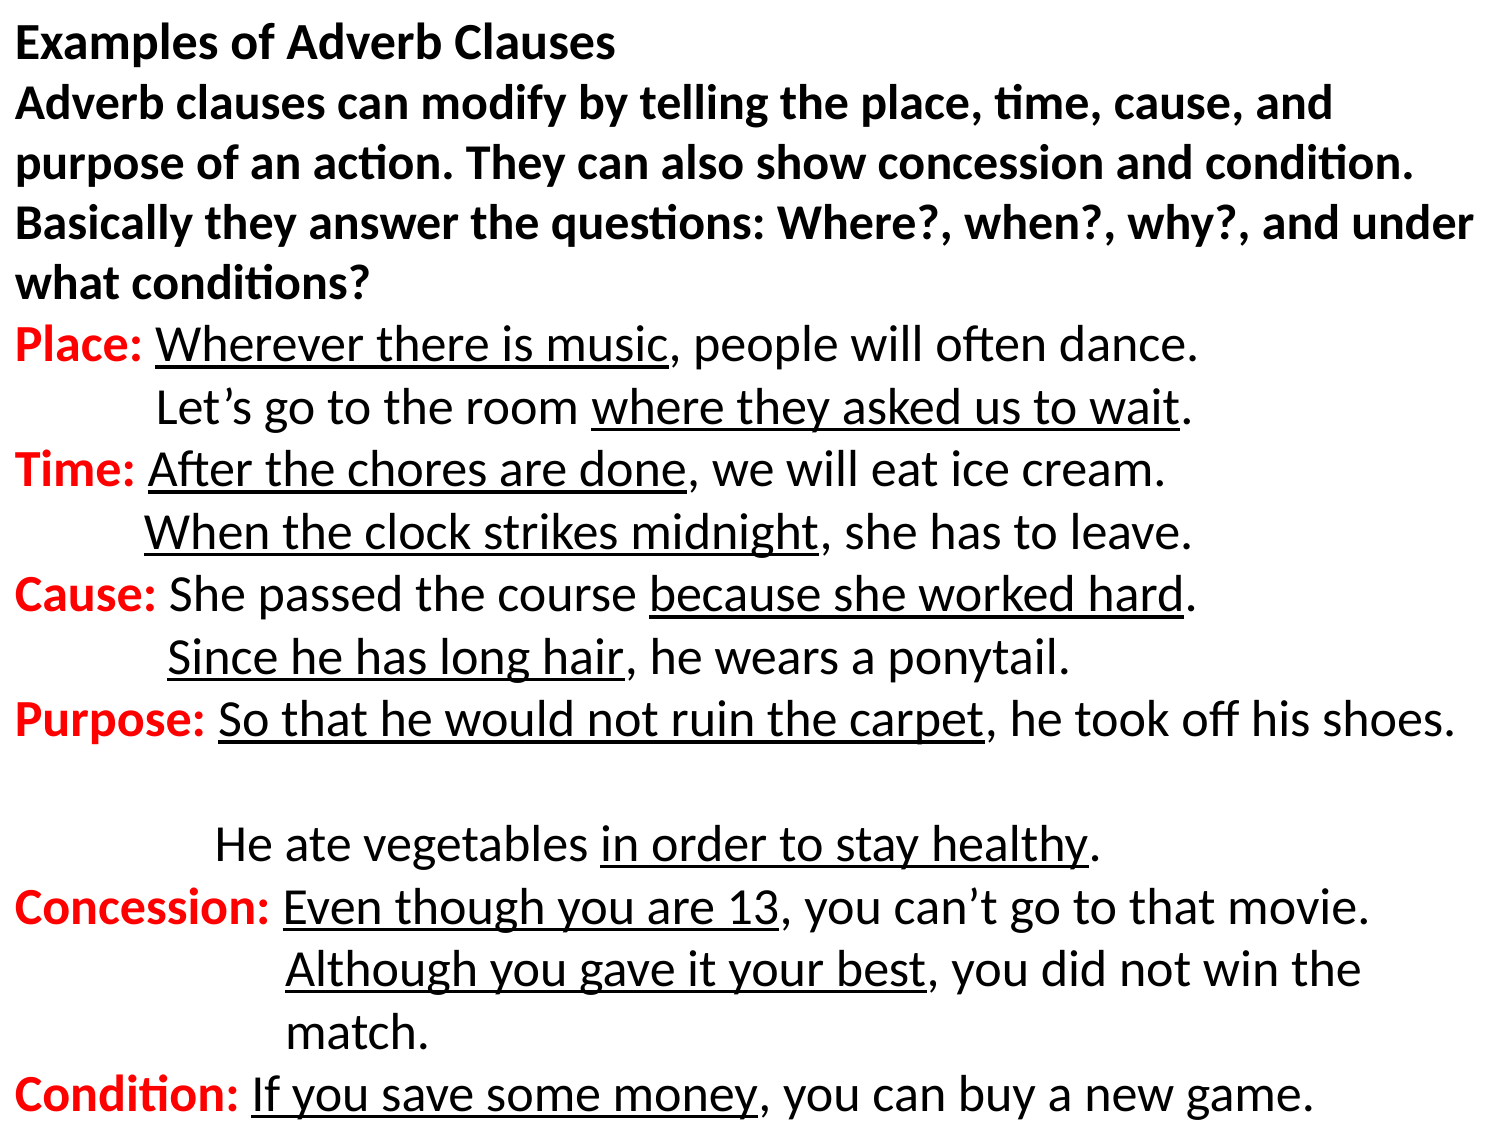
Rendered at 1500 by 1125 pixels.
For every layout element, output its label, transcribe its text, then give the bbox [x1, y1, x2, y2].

text_box Examples of Adverb Clauses Adverb clauses can modify by telling the place, time, cause, and purpose of an action. They can also show concession and condition. Basically they answer the questions: Where?, when?, why?, and under what conditions? Place: Wherever there is music, people will often dance. Let’s go to the room where they asked us to wait. Time: After the chores are done, we will eat ice cream. When the clock strikes midnight, she has to leave. Cause: She passed the course because she worked hard. Since he has long hair, he wears a ponytail. Purpose: So that he would not ruin the carpet, he took off his shoes. He ate vegetables in order to stay healthy. Concession: Even though you are 13, you can’t go to that movie. Although you gave it your best, you did not win the match. Condition: If you save some money, you can buy a new game. Unless you hurry, you will be late for school. [0, 0, 1500, 1125]
